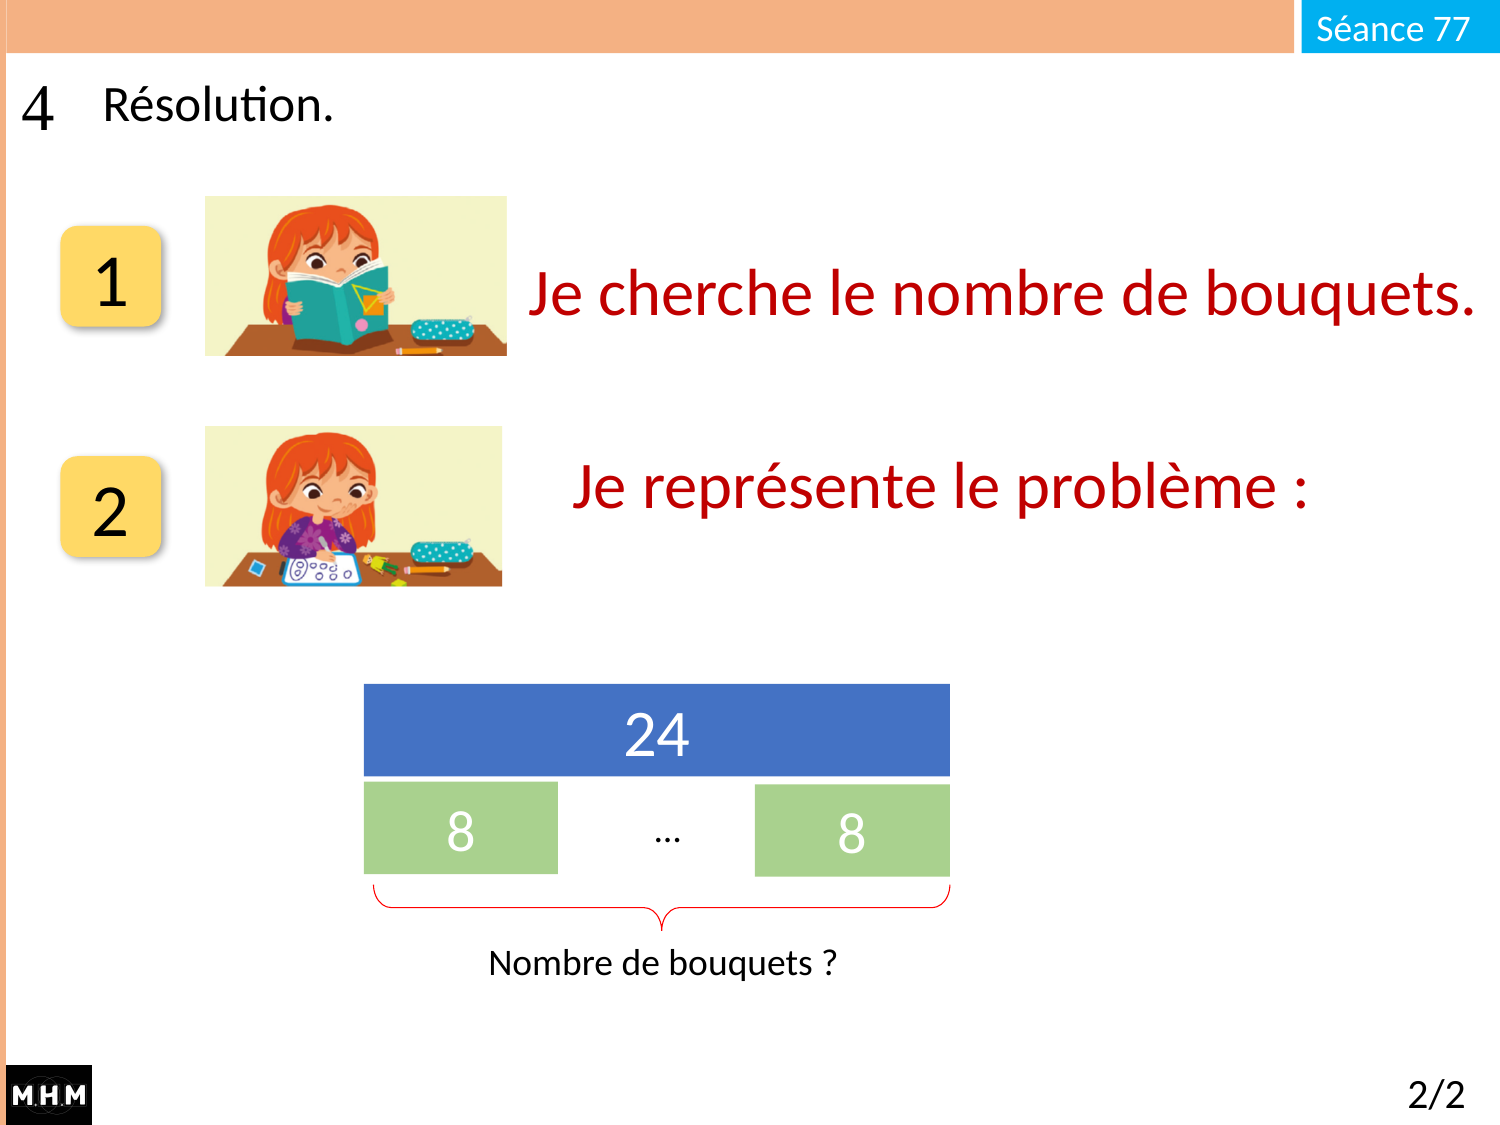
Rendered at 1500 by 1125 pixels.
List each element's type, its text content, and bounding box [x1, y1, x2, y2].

title Résolution. [87, 32, 1382, 140]
picture [6, 1065, 92, 1125]
picture [204, 426, 503, 587]
text_box Nombre de bouquets ? [463, 913, 874, 1008]
text_box Je cherche le nombre de bouquets. [515, 241, 1500, 336]
text_box 8 [363, 781, 559, 875]
text_box 2 [59, 455, 163, 558]
text_box 24 [363, 683, 951, 777]
text_box Je représente le problème : [558, 434, 1458, 530]
text_box [372, 884, 951, 913]
picture [204, 196, 515, 356]
text_box 8 [754, 783, 951, 878]
list 2/2 [1373, 1064, 1500, 1125]
text_box 1 [59, 224, 163, 328]
text_box … [596, 780, 740, 874]
